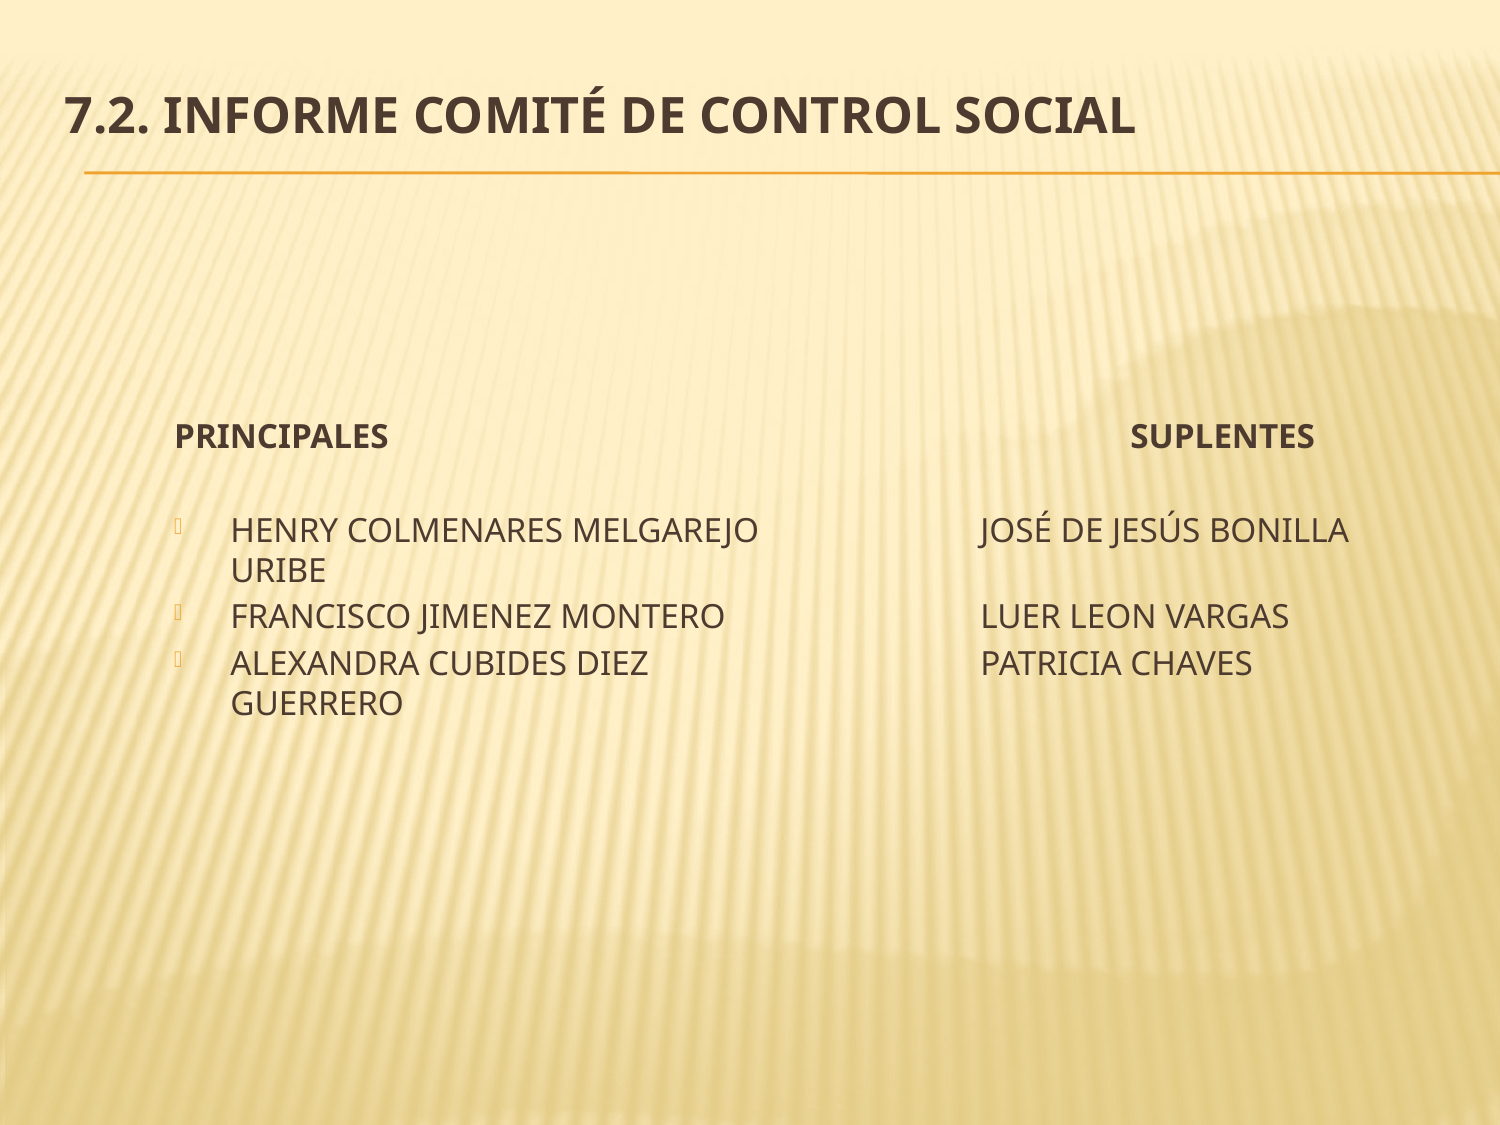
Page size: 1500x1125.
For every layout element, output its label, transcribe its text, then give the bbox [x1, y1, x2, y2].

list PRINCIPALES SUPLENTES HENRY COLMENARES MELGAREJO JOSÉ DE JESÚS BONILLA URIBE FRANCISCO JIMENEZ MONTERO LUER LEON VARGAS ALEXANDRA CUBIDES DIEZ PATRICIA CHAVES GUERRERO [159, 361, 1390, 734]
title 7.2. INFORME COMITÉ DE CONTROL SOCIAL [50, 75, 1475, 213]
